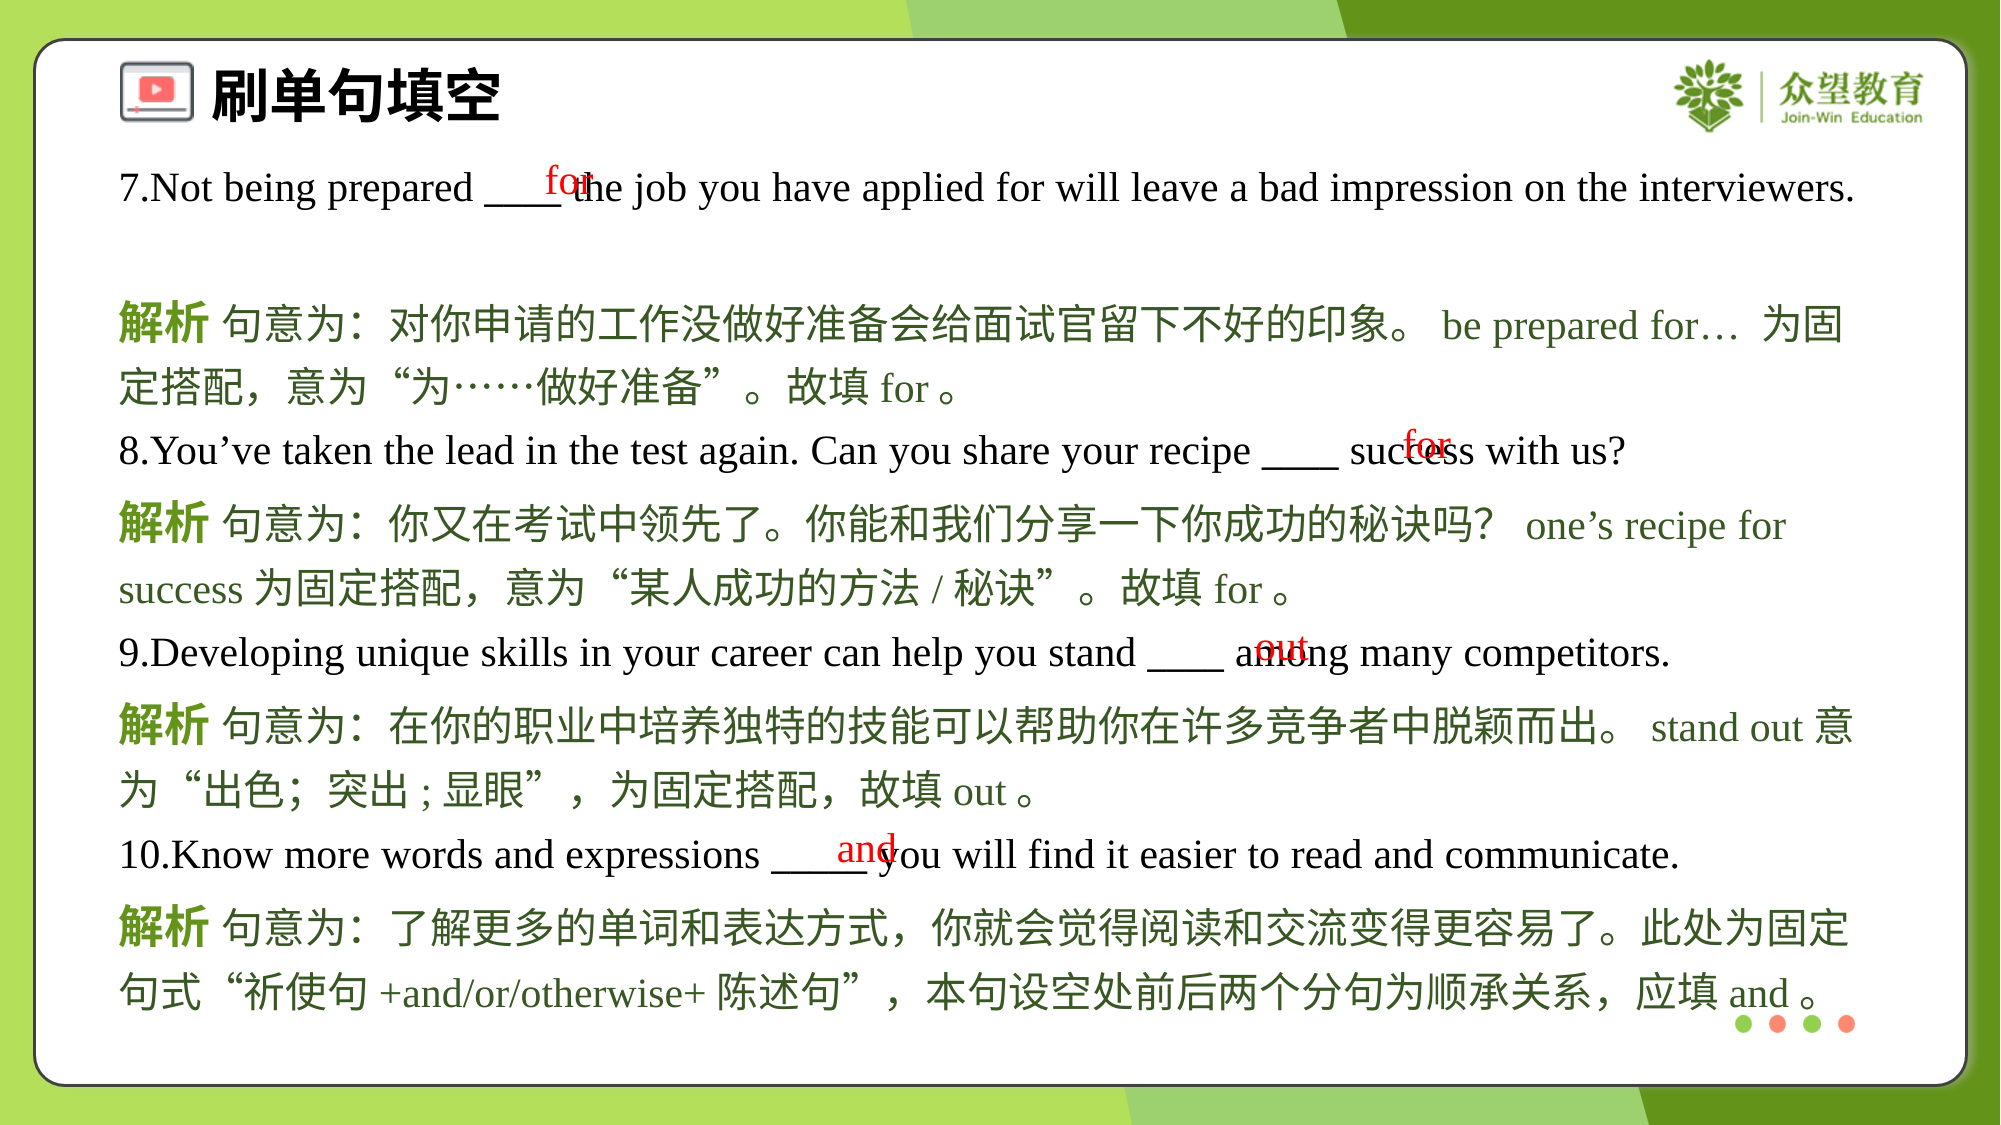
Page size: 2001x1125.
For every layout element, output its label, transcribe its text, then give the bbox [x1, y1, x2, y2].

text_box for [540, 140, 598, 199]
picture [0, 0, 2000, 1125]
text_box 7.Not being prepared ____ the job you have applied for will leave a bad impression on the interviewers. [118, 146, 1883, 267]
text_box 10.Know more words and expressions _____ you will find it easier to read and communicate. [118, 814, 1883, 872]
text_box 9.Developing unique skills in your career can help you stand ____ among many competitors. [118, 612, 1883, 670]
text_box 解析 句意为：在你的职业中培养独特的技能可以帮助你在许多竞争者中脱颖而出。stand out意为“出色；突出;显眼”，为固定搭配，故填out。 [118, 682, 1883, 809]
text_box 解析 句意为：你又在考试中领先了。你能和我们分享一下你成功的秘诀吗？one’s recipe for success为固定搭配，意为“某人成功的方法/秘诀”。故填for。 [118, 480, 1883, 607]
text_box and [832, 808, 902, 867]
text_box out [1250, 606, 1314, 665]
text_box 解析 句意为：对你申请的工作没做好准备会给面试官留下不好的印象。be prepared for… 为固定搭配，意为“为……做好准备”。故填for。 [118, 279, 1883, 406]
text_box 8.You’ve taken the lead in the test again. Can you share your recipe ____ success with us? [118, 410, 1883, 468]
text_box 解析 句意为：了解更多的单词和表达方式，你就会觉得阅读和交流变得更容易了。此处为固定句式“祈使句+and/or/otherwise+陈述句”，本句设空处前后两个分句为顺承关系，应填and。 [118, 884, 1883, 1011]
text_box for [1397, 404, 1456, 463]
